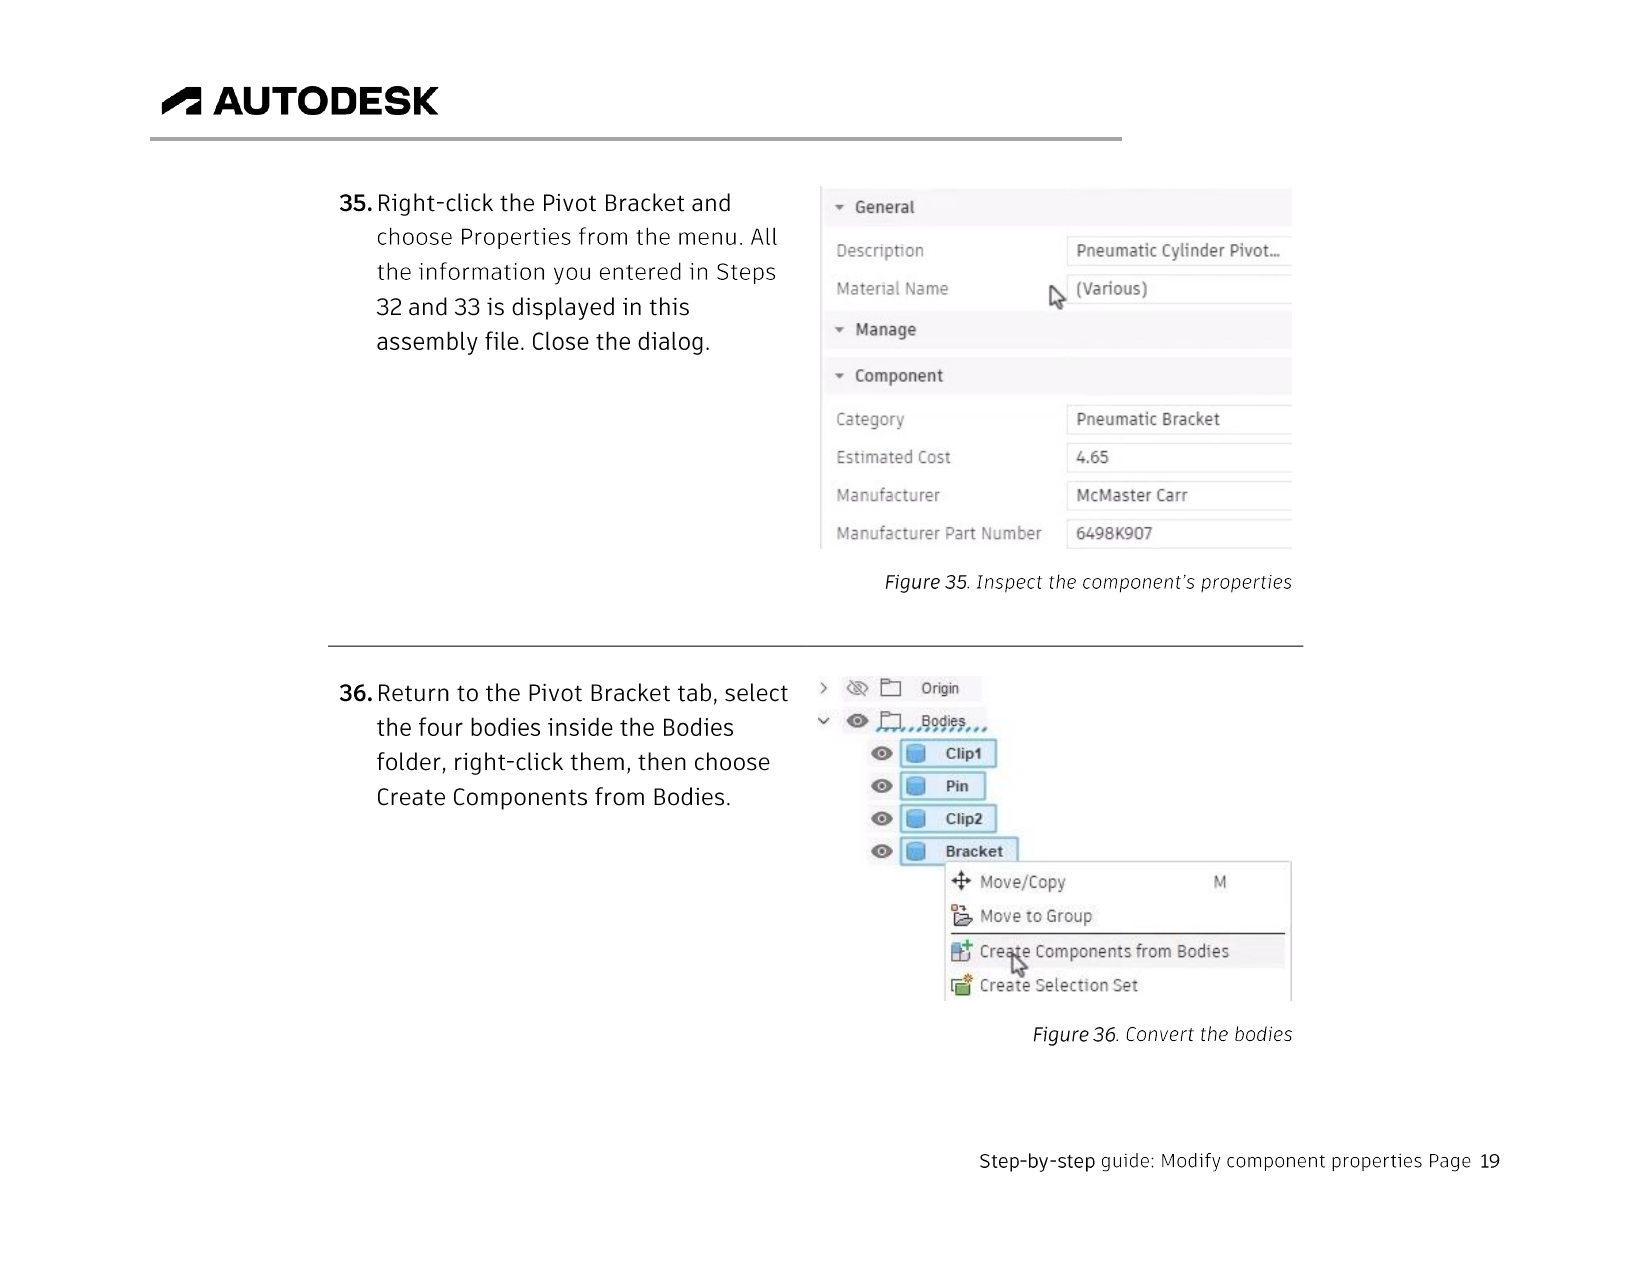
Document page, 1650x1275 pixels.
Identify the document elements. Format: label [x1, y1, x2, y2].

picture [979, 1147, 1511, 1175]
picture [817, 676, 1293, 1001]
text_box [883, 568, 1302, 595]
picture [160, 85, 439, 116]
text_box [339, 676, 805, 813]
picture [819, 186, 1293, 549]
text_box [1032, 1020, 1302, 1048]
text_box [338, 186, 795, 358]
